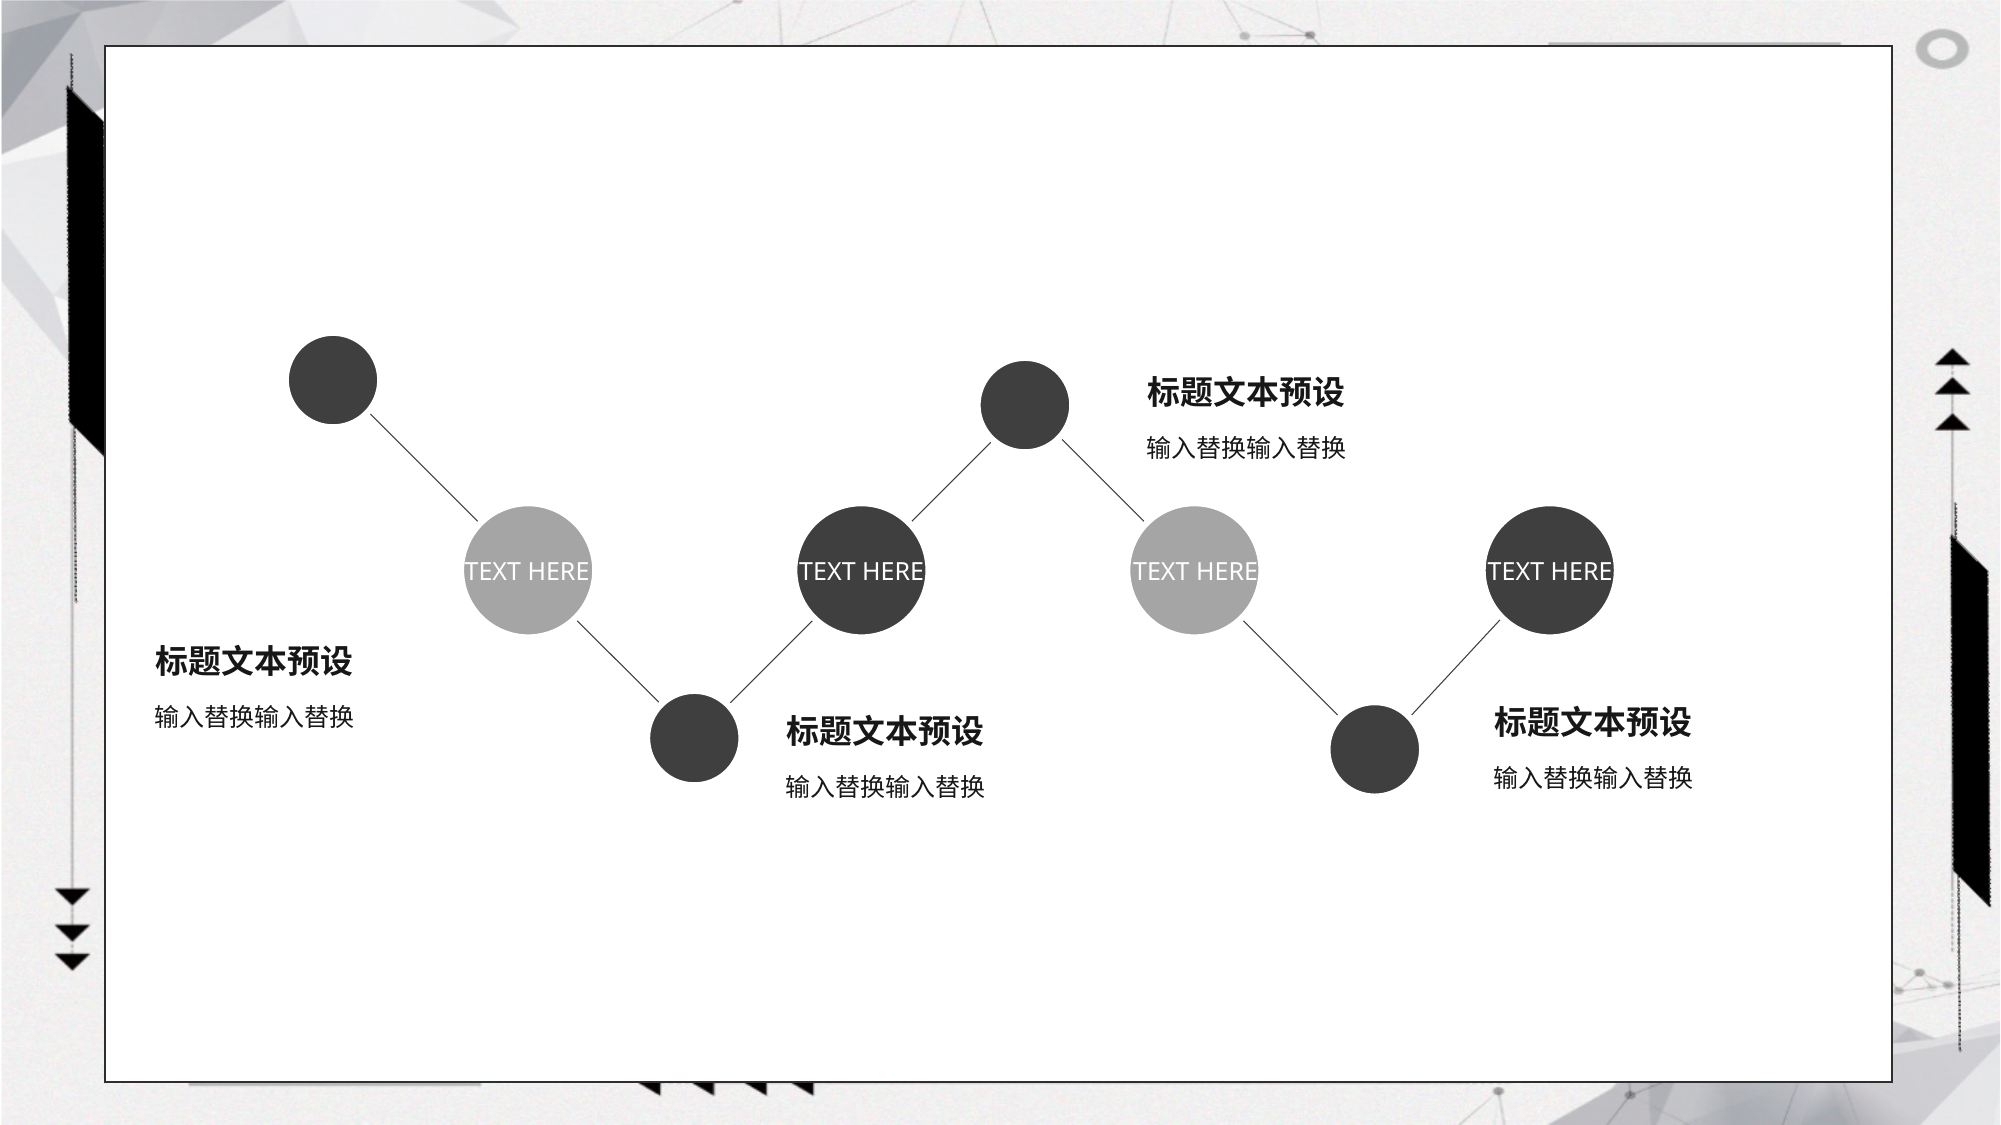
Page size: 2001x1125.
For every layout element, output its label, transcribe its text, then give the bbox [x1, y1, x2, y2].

text_box [1486, 593, 1613, 638]
text_box TEXT HERE [449, 547, 605, 593]
text_box 输入替换输入替换 [1478, 748, 2000, 836]
picture [0, 0, 2001, 1125]
text_box [464, 593, 592, 638]
text_box [1131, 593, 1258, 638]
text_box [798, 593, 925, 638]
text_box [977, 357, 1073, 453]
text_box [1131, 506, 1258, 547]
text_box [1327, 702, 1423, 797]
text_box [798, 503, 925, 547]
text_box [664, 690, 742, 786]
text_box 标题文本预设 [1479, 694, 1820, 749]
text_box TEXT HERE [784, 547, 940, 593]
text_box 标题文本预设 [772, 703, 1113, 758]
text_box 输入替换输入替换 [1131, 419, 1686, 506]
text_box 输入替换输入替换 [139, 687, 694, 775]
text_box 标题文本预设 [140, 633, 481, 688]
text_box TEXT HERE [1118, 547, 1274, 593]
text_box TEXT HERE [1472, 547, 1628, 593]
text_box [285, 332, 381, 428]
text_box [1486, 506, 1613, 547]
text_box 标题文本预设 [1133, 364, 1473, 419]
text_box [465, 503, 592, 547]
text_box 输入替换输入替换 [770, 758, 1325, 845]
